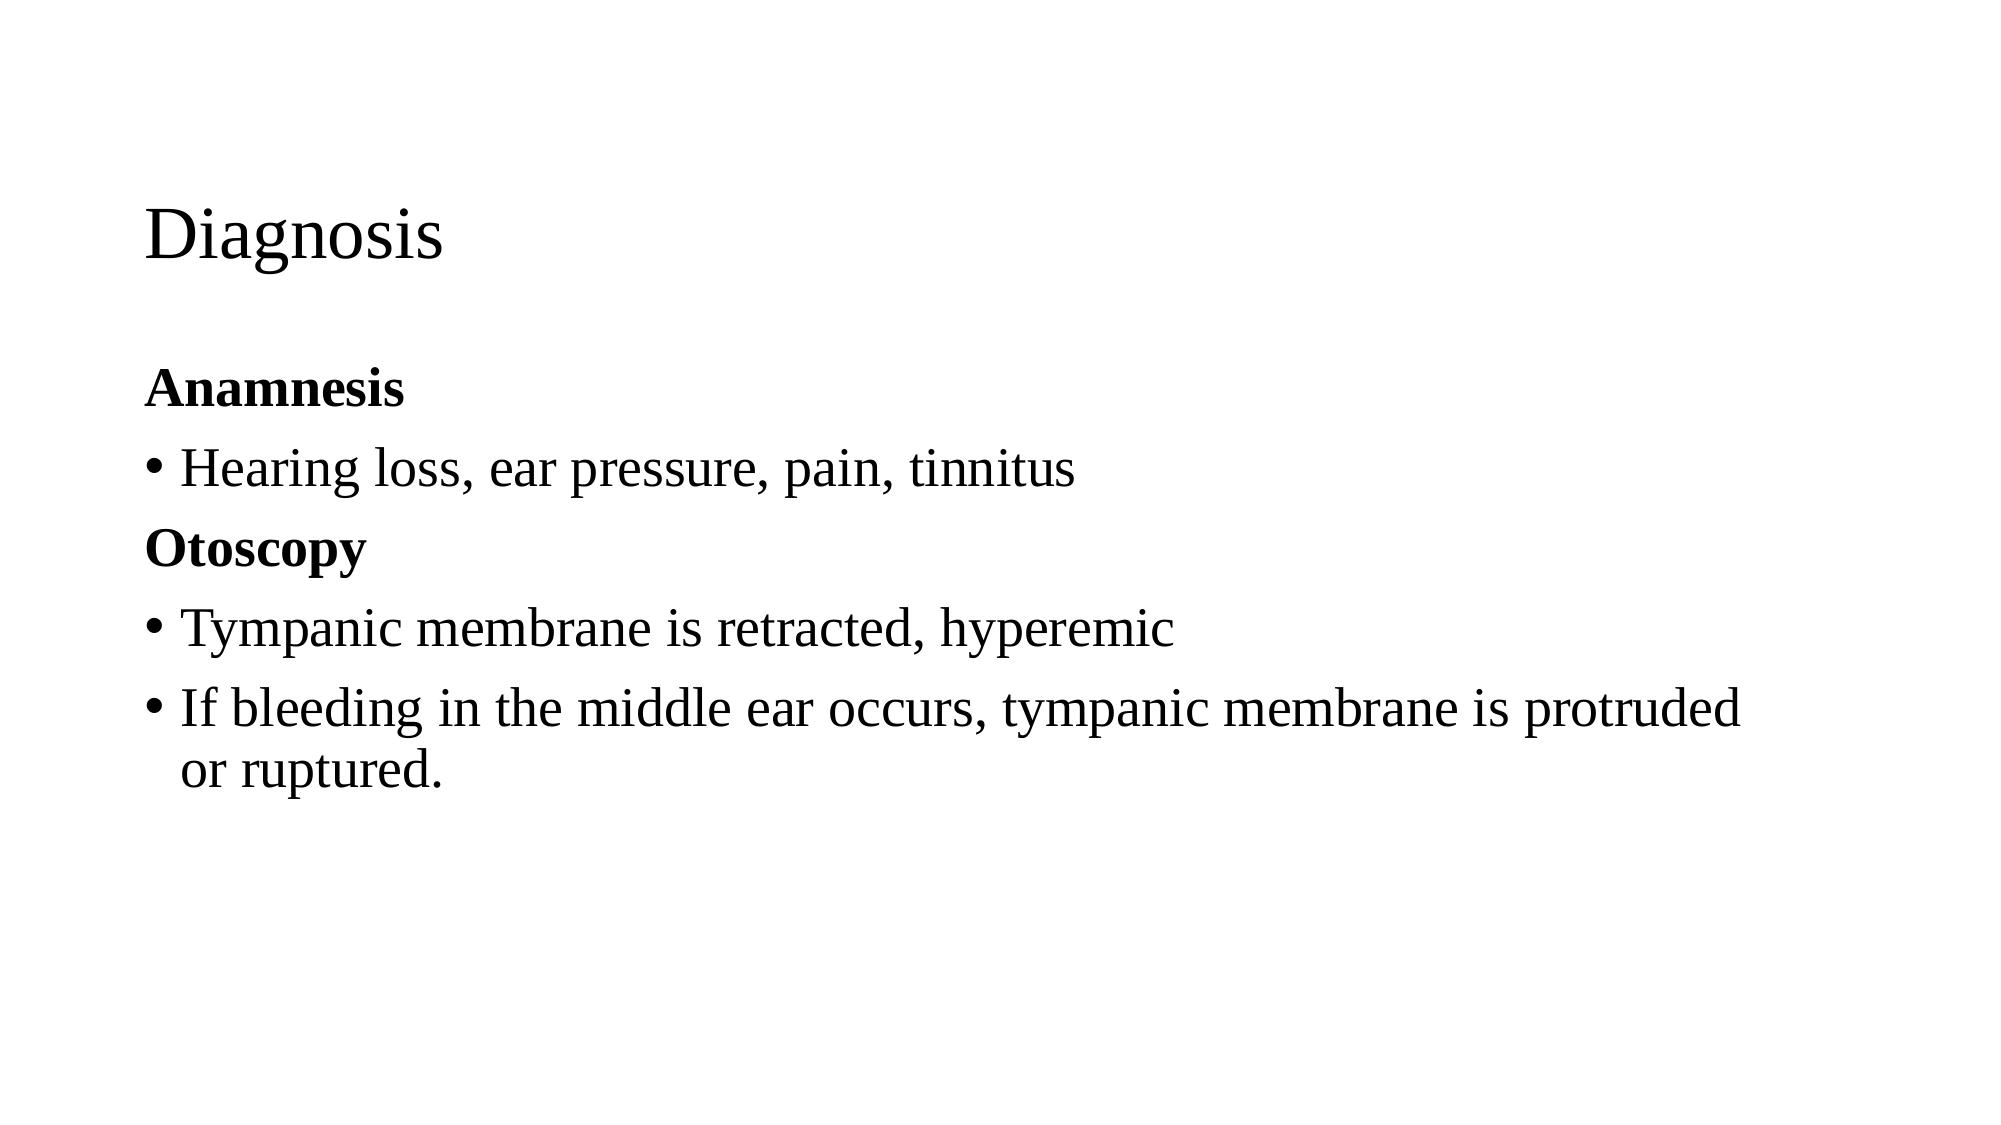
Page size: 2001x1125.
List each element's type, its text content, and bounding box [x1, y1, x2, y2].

list Anamnesis Hearing loss, ear pressure, pain, tinnitus Otoscopy Tympanic membrane is retracted, hyperemic If bleeding in the middle ear occurs, tympanic membrane is protruded or ruptured. [129, 350, 1760, 811]
title Diagnosis [129, 151, 1480, 319]
